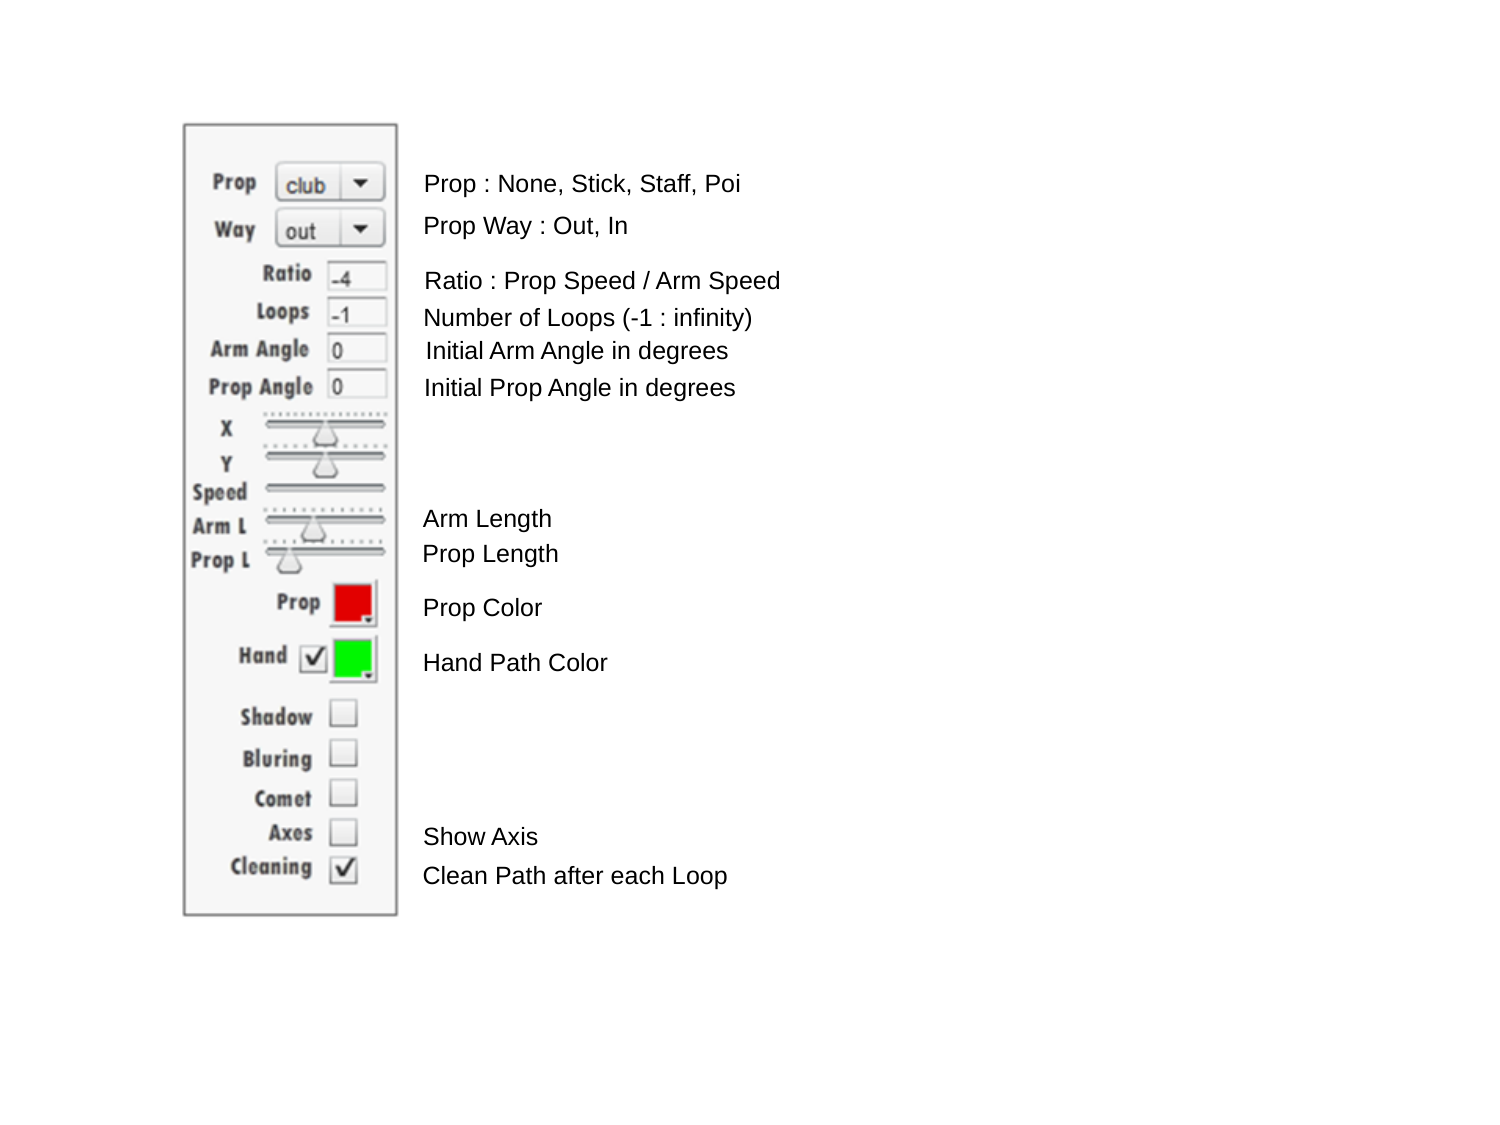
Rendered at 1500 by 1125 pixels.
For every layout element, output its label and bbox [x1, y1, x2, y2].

text_box [177, 116, 798, 924]
